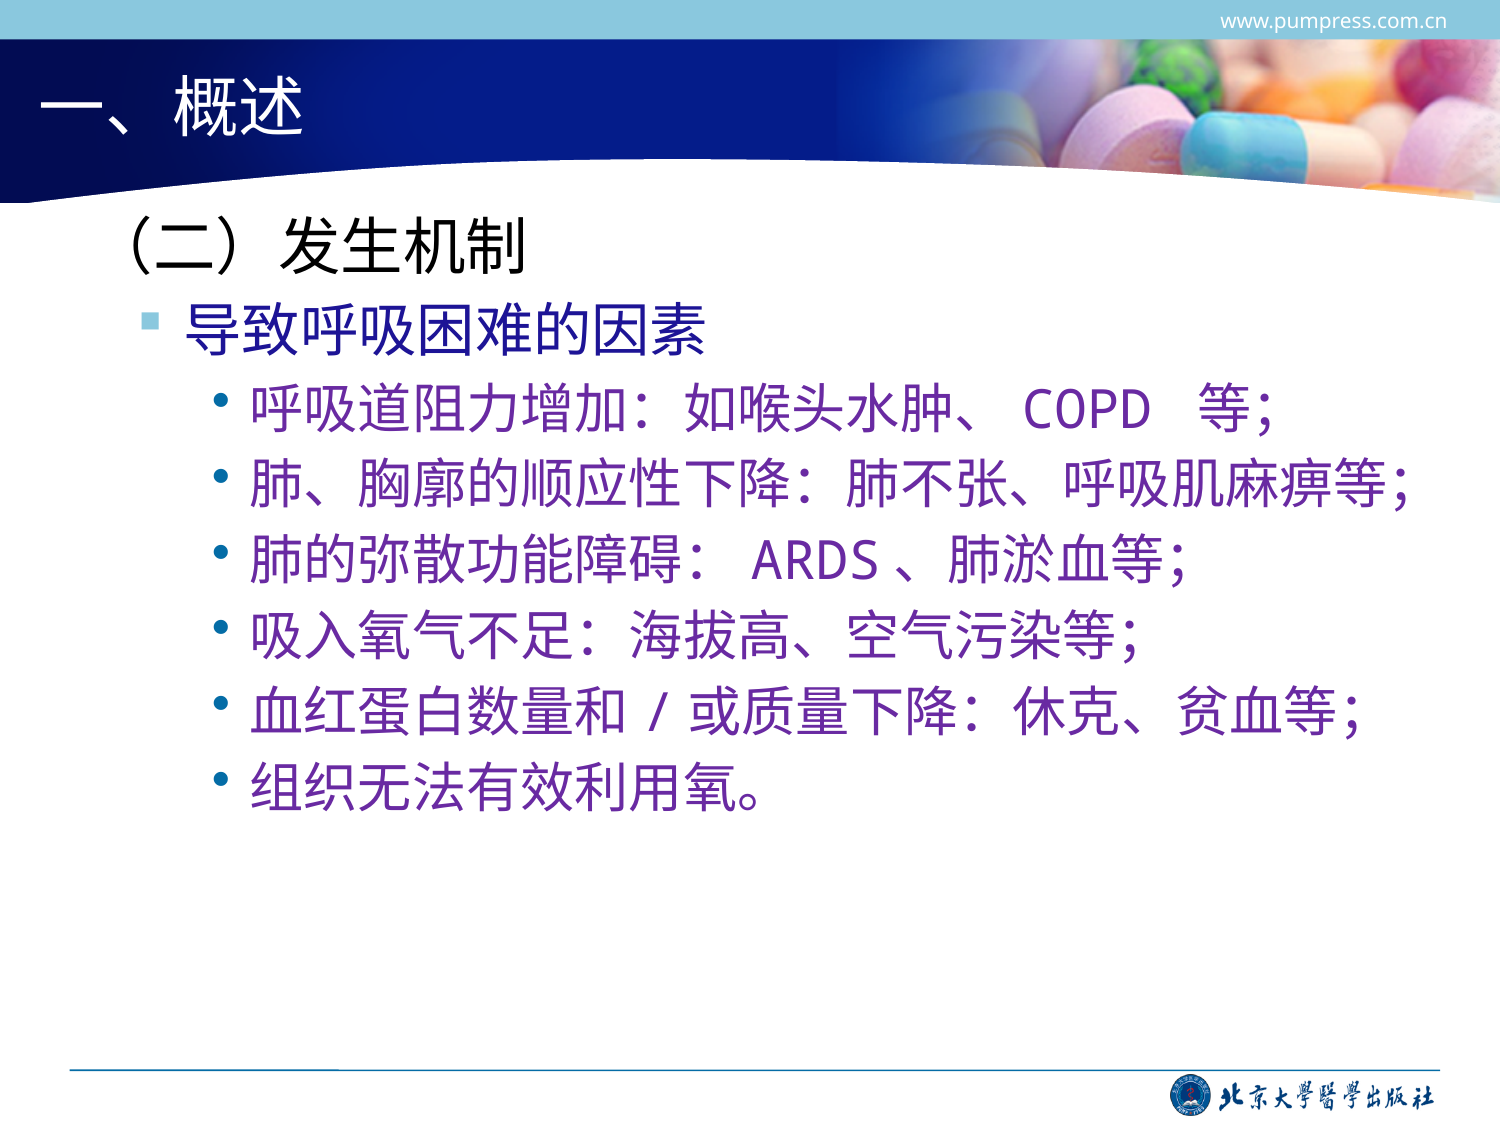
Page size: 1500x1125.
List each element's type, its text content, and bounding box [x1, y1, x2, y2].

title 一、概述 [23, 58, 1349, 152]
slide_number www.pumpress.com.cn [1024, 0, 1463, 38]
picture [0, 40, 1500, 203]
picture [1170, 1074, 1436, 1118]
list （二）发生机制 导致呼吸困难的因素 呼吸道阻力增加：如喉头水肿、COPD 等； 肺、胸廓的顺应性下降：肺不张、呼吸肌麻痹等； 肺的弥散功能障碍：ARDS、肺淤血等； 吸入氧气不足：海拔高、空气污染等； 血红蛋白数量和/或质量下降：休克、贫血等； 组织无法有效利用氧。 [46, 198, 1460, 1000]
